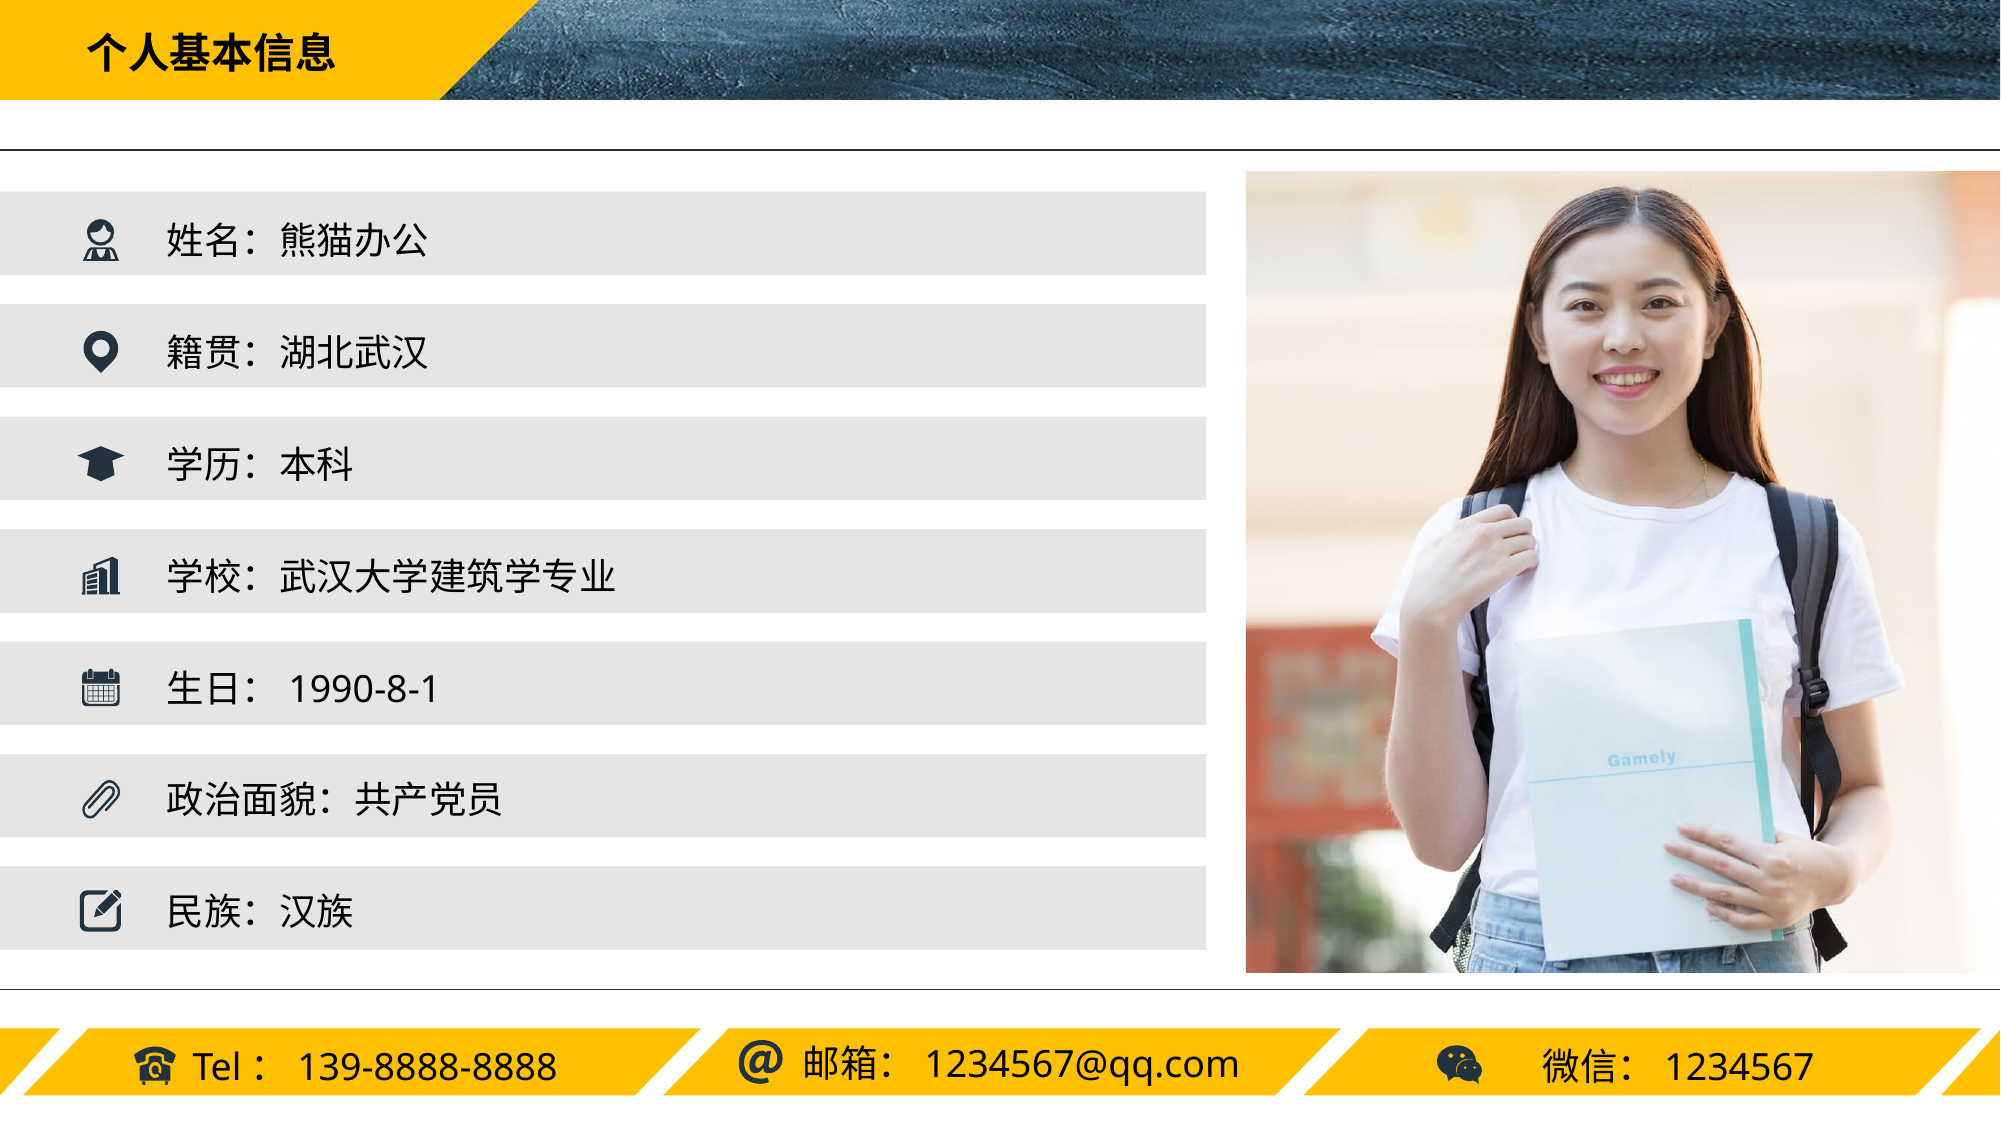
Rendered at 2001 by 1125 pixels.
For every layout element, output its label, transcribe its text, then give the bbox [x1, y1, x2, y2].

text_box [81, 552, 875, 599]
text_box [81, 776, 854, 822]
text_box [738, 1040, 1287, 1086]
text_box 个人基本信息 [71, 19, 674, 84]
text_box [0, 1028, 2000, 1096]
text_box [134, 1042, 620, 1089]
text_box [88, 329, 875, 375]
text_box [0, 191, 1207, 950]
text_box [1436, 1042, 1929, 1089]
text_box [82, 664, 854, 711]
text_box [0, 149, 2000, 990]
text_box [77, 440, 875, 487]
picture [440, 0, 2001, 100]
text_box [82, 217, 875, 263]
